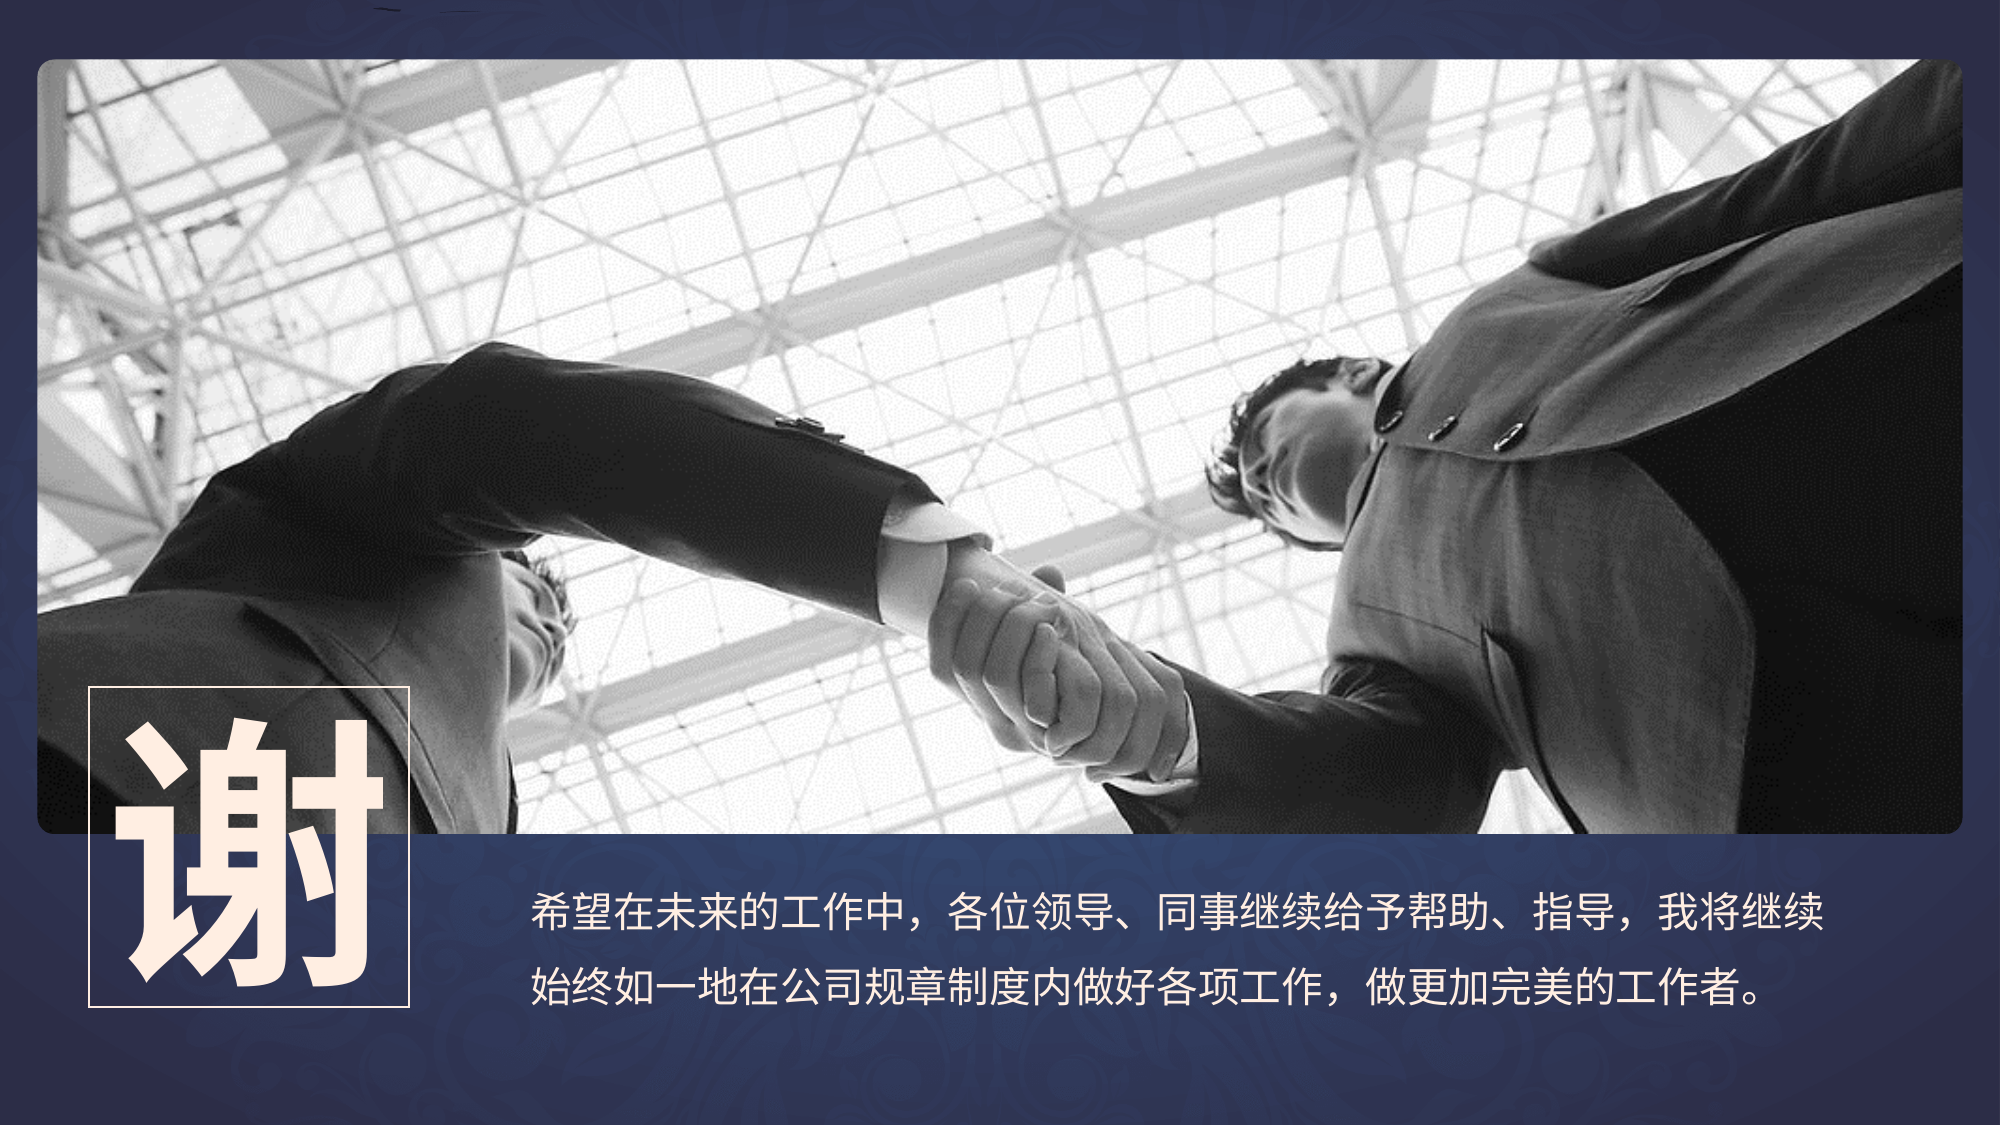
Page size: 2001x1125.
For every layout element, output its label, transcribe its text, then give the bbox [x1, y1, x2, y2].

picture [0, 0, 2000, 1125]
text_box 希望在未来的工作中，各位领导、同事继续给予帮助、指导，我将继续始终如一地在公司规章制度内做好各项工作，做更加完美的工作者。 [515, 853, 1856, 1018]
text_box 谢 [88, 835, 410, 1008]
